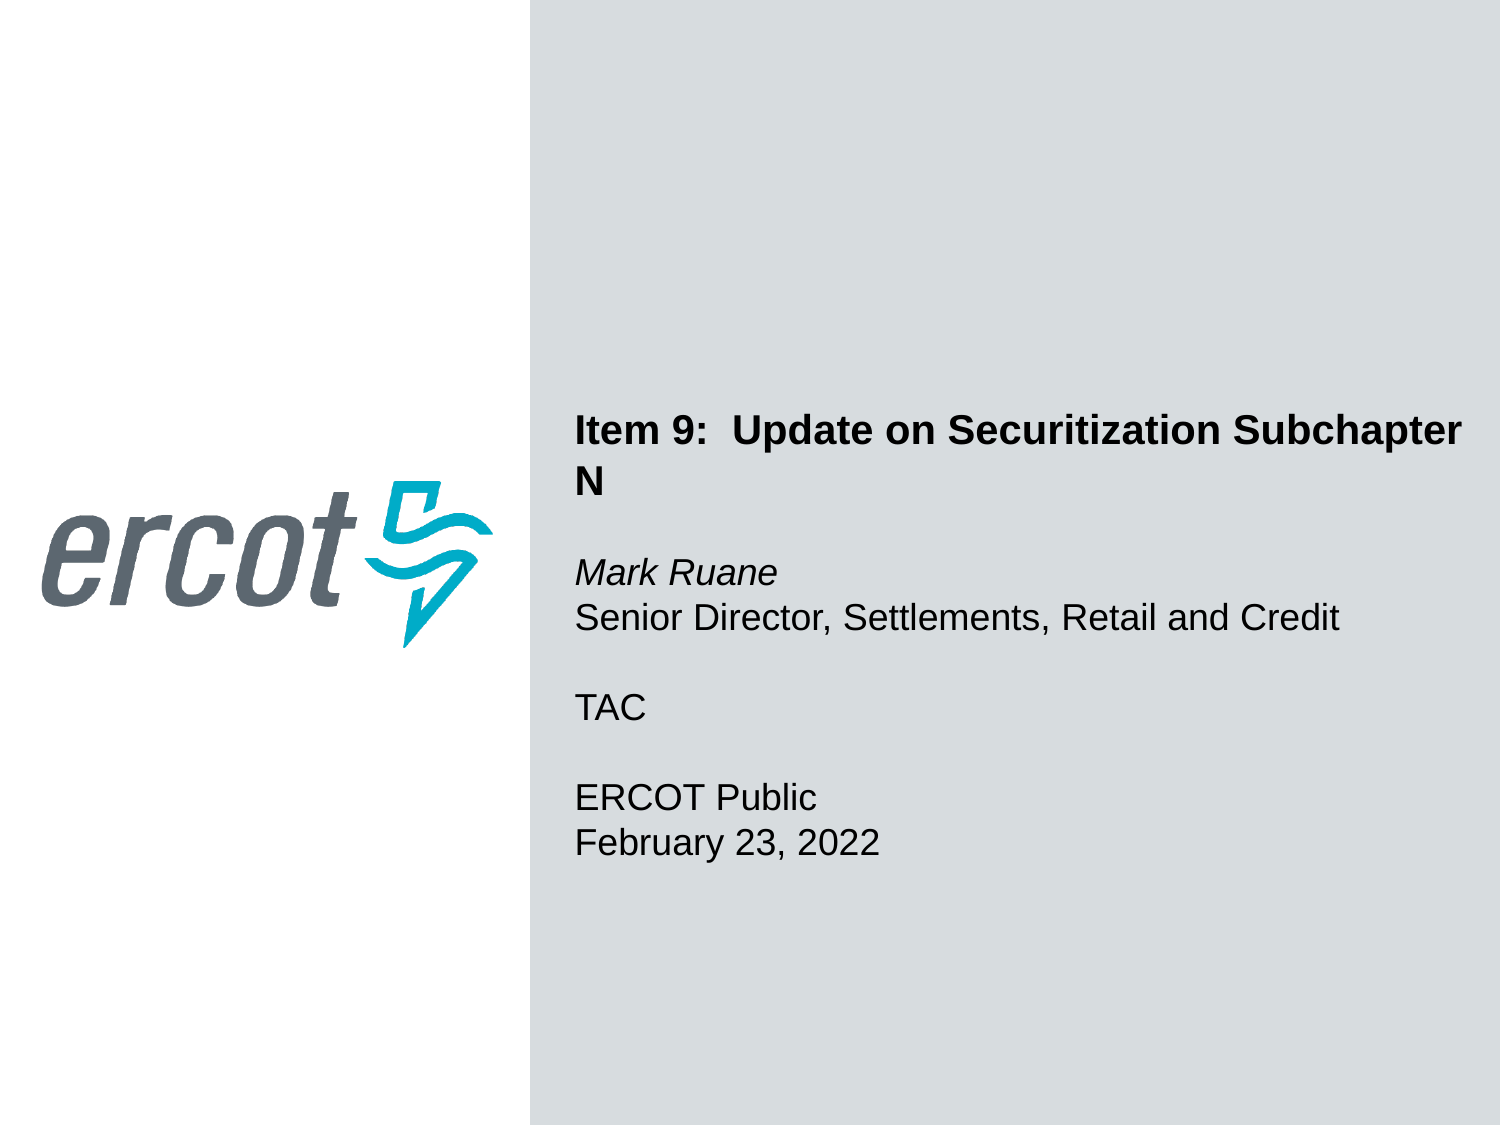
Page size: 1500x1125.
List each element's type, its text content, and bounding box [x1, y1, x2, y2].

text_box Item 9: Update on Securitization Subchapter N Mark Ruane Senior Director, Settlements, Retail and Credit TAC ERCOT Public February 23, 2022 [559, 395, 1486, 961]
picture [32, 471, 501, 654]
